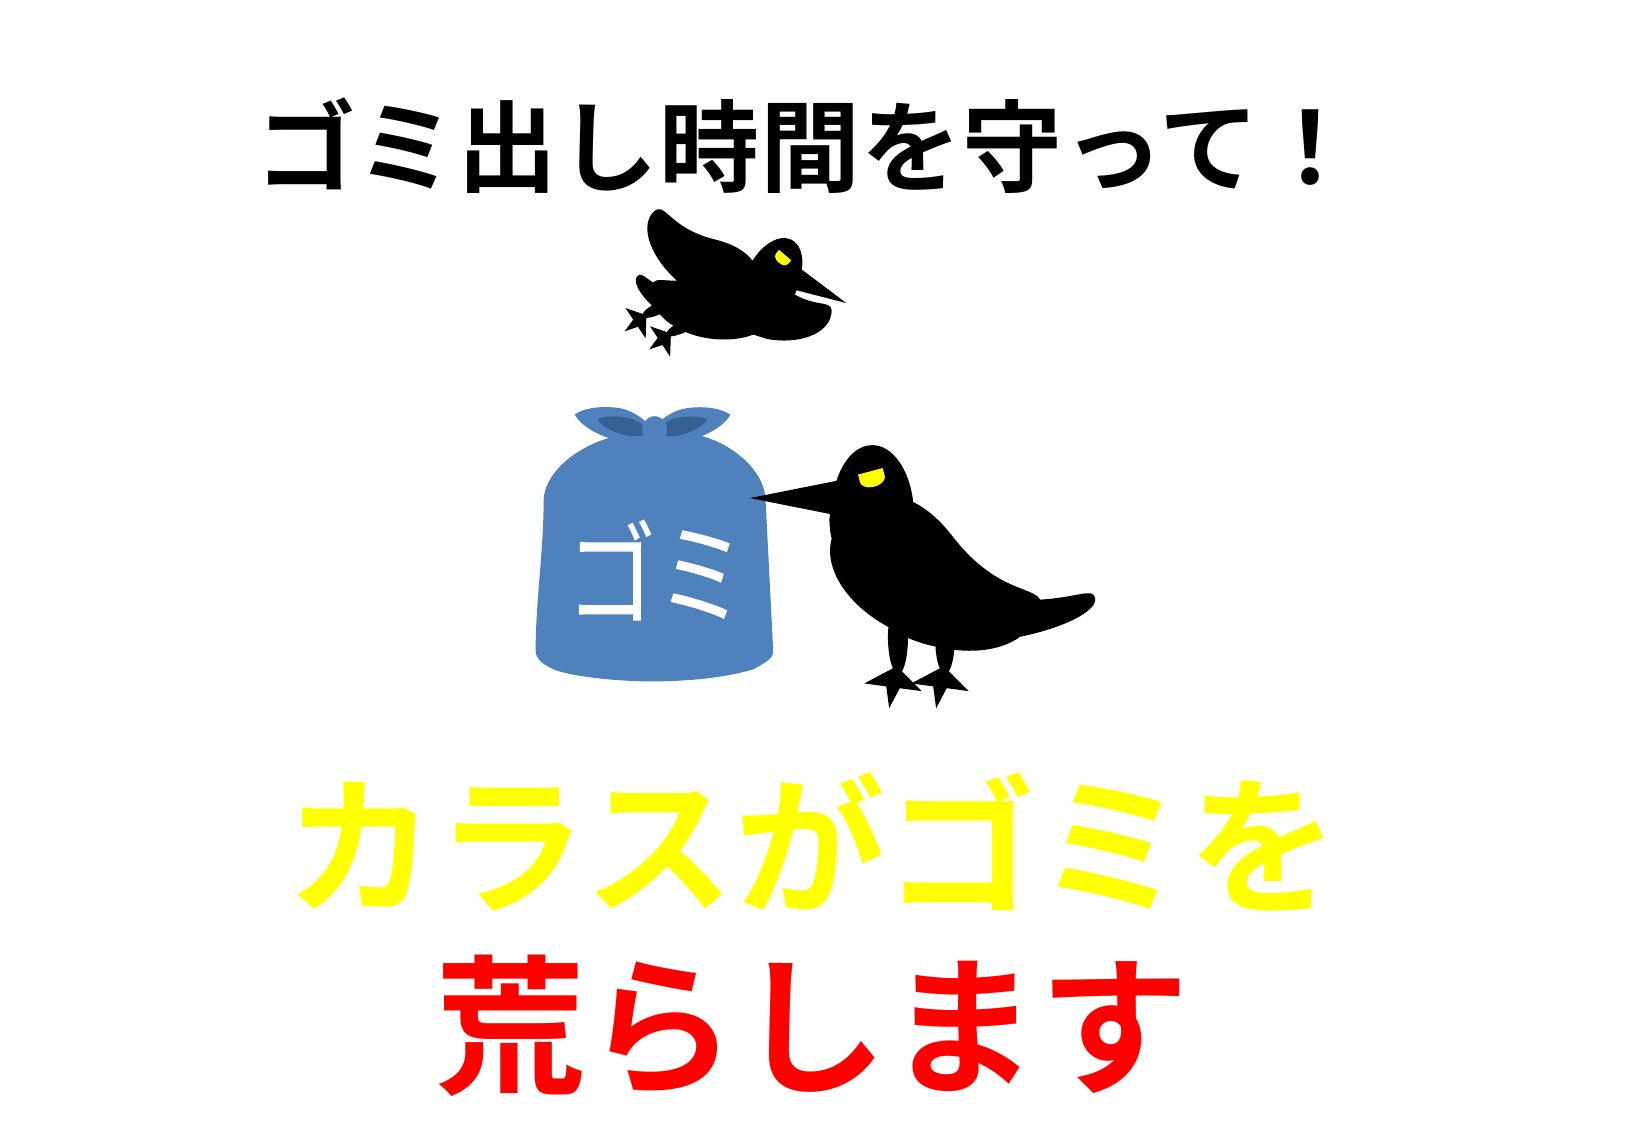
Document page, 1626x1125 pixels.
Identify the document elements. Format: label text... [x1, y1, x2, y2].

text_box カラスがゴミを 荒らします [0, 744, 1625, 1120]
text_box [535, 224, 1088, 707]
text_box ゴミ出し時間を守って！ [0, 76, 1625, 212]
